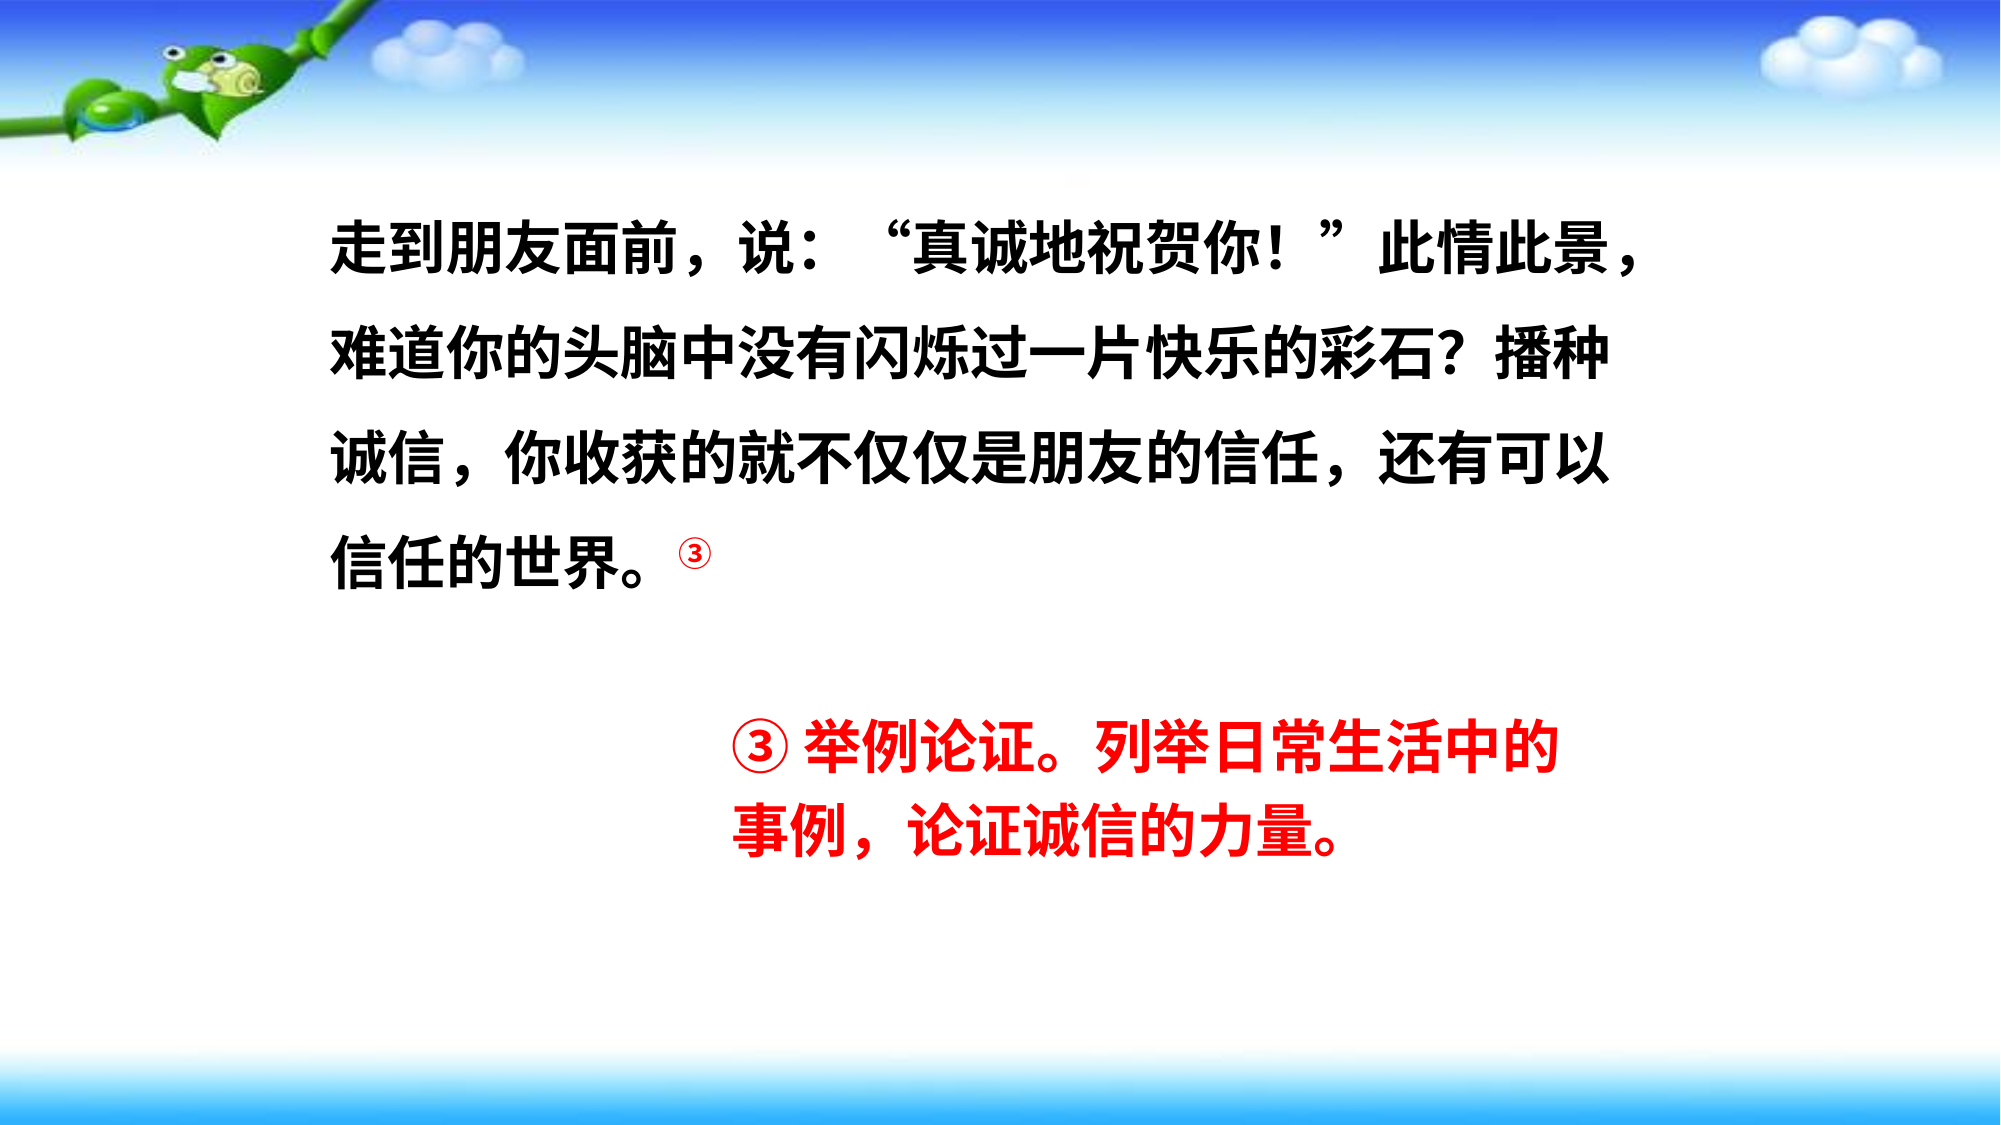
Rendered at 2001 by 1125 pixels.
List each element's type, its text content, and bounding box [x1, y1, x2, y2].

picture [0, 0, 2001, 1125]
text_box 走到朋友面前，说：“真诚地祝贺你！”此情此景，难道你的头脑中没有闪烁过一片快乐的彩石？播种诚信，你收获的就不仅仅是朋友的信任，还有可以信任的世界。③ [314, 168, 1677, 604]
text_box ③举例论证。列举日常生活中的事例，论证诚信的力量。 [716, 688, 1591, 872]
